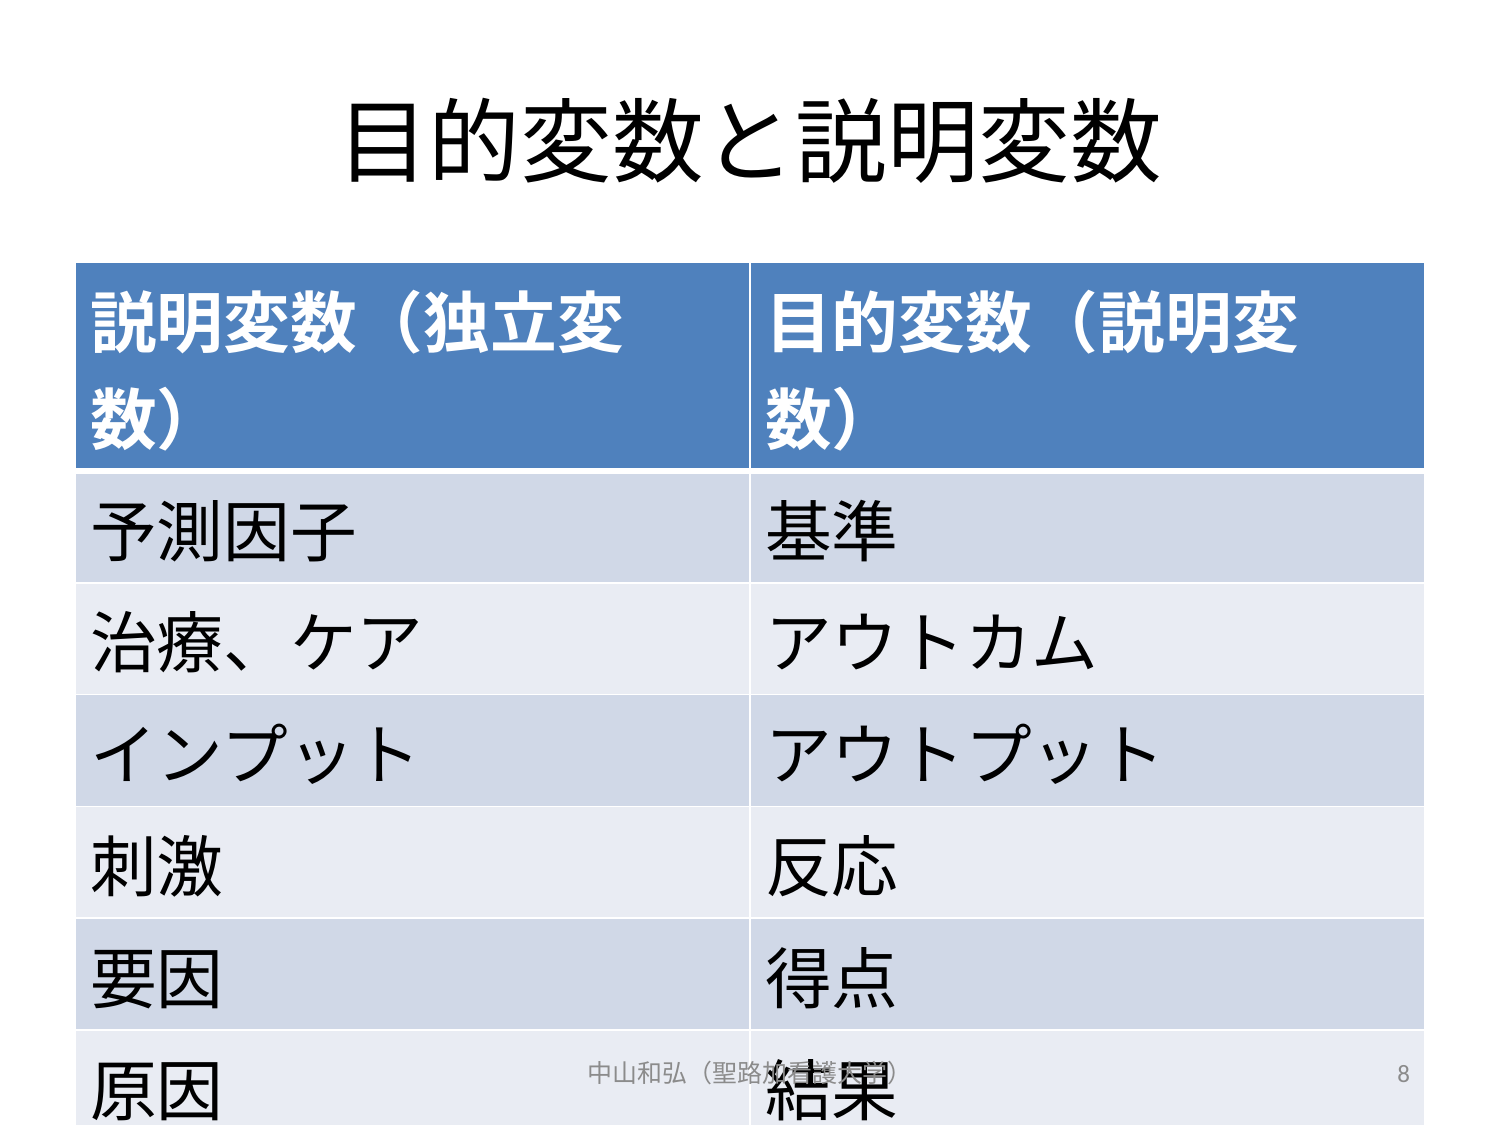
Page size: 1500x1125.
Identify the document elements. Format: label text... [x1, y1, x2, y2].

slide_number 8 [1074, 1042, 1425, 1103]
table_cell アウトカム [751, 584, 1424, 694]
table_cell 基準 [751, 474, 1424, 582]
table_cell インプット [76, 695, 749, 806]
table_cell 結果 [751, 1031, 1424, 1125]
table_cell 反応 [751, 807, 1424, 917]
footer 中山和弘（聖路加看護大学） [512, 1042, 988, 1103]
table_cell アウトプット [751, 695, 1424, 806]
table_cell 治療、ケア [76, 584, 749, 694]
table_cell 要因 [76, 919, 749, 1029]
table_cell 予測因子 [76, 474, 749, 582]
table_cell 原因 [76, 1031, 749, 1125]
table_cell 得点 [751, 919, 1424, 1029]
table_header 説明変数（独立変数） [76, 263, 749, 468]
table_cell 刺激 [76, 807, 749, 917]
table_header 目的変数（説明変数） [751, 263, 1424, 468]
title 目的変数と説明変数 [75, 45, 1425, 233]
